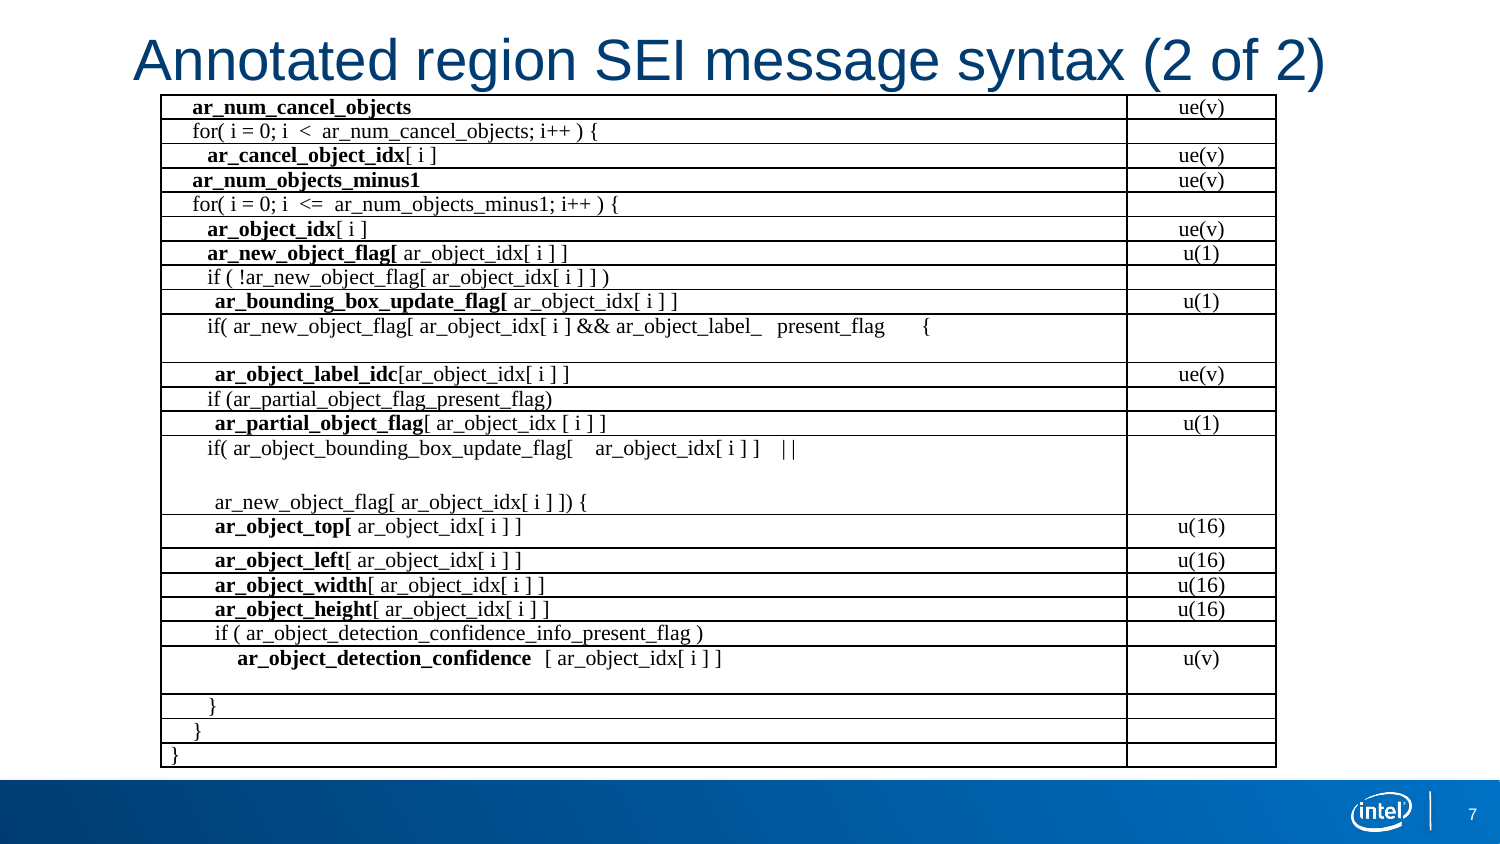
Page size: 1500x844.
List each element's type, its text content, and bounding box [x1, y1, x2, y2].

table_cell ar_partial_object_flag[ ar_object_idx [ i ] ] [162, 412, 1126, 435]
table_cell ue(v) [1128, 217, 1275, 240]
table_cell u(1) [1128, 290, 1275, 313]
table_cell [1128, 744, 1275, 766]
table_cell u(1) [1128, 412, 1275, 435]
table_cell if ( !ar_new_object_flag[ ar_object_idx[ i ] ] ) [162, 266, 1126, 289]
table_cell ar_cancel_object_idx[ i ] [162, 144, 1126, 167]
table_cell } [162, 695, 1126, 718]
table_cell ue(v) [1128, 144, 1275, 167]
table_cell for( i = 0; i <= ar_num_objects_minus1; i++ ) { [162, 193, 1126, 216]
table_cell [1128, 436, 1275, 514]
table_cell ar_num_objects_minus1 [162, 169, 1126, 191]
table_cell [1128, 120, 1275, 143]
table_cell ar_object_label_idc[ar_object_idx[ i ] ] [162, 363, 1126, 386]
slide_number 7 [1127, 791, 1478, 837]
table_header ar_num_cancel_objects [162, 96, 1126, 118]
table_cell ar_object_idx[ i ] [162, 217, 1126, 240]
table_cell ar_object_left[ ar_object_idx[ i ] ] [162, 549, 1126, 572]
table_cell if( ar_object_bounding_box_update_flag[ ar_object_idx[ i ] ] | | ar_new_object_flag[ ar_object_idx[ i ] ]) { [162, 436, 1126, 514]
table_cell u(16) [1128, 549, 1275, 572]
table_cell [1128, 193, 1275, 216]
table_cell u(16) [1128, 574, 1275, 596]
text_box Annotated region SEI message syntax (2 of 2) [78, 22, 1417, 106]
table_cell [1128, 622, 1275, 645]
table_cell if( ar_new_object_flag[ ar_object_idx[ i ] && ar_object_label_ present_flag { [162, 315, 1126, 362]
table_cell [1128, 695, 1275, 718]
table_cell } [162, 744, 1126, 766]
table_cell [1128, 388, 1275, 410]
table_cell ar_object_height[ ar_object_idx[ i ] ] [162, 598, 1126, 620]
table_cell if ( ar_object_detection_confidence_info_present_flag ) [162, 622, 1126, 645]
table_cell ar_object_width[ ar_object_idx[ i ] ] [162, 574, 1126, 596]
table_cell [1128, 266, 1275, 289]
table_cell u(16) [1128, 598, 1275, 620]
table_cell ar_object_top[ ar_object_idx[ i ] ] [162, 515, 1126, 547]
table_cell [1128, 315, 1275, 362]
table_cell for( i = 0; i < ar_num_cancel_objects; i++ ) { [162, 120, 1126, 143]
table_cell if (ar_partial_object_flag_present_flag) [162, 388, 1126, 410]
table_cell u(16) [1128, 515, 1275, 547]
table_cell u(v) [1128, 647, 1275, 693]
table_cell u(1) [1128, 242, 1275, 264]
table_header ue(v) [1128, 96, 1275, 118]
table_cell ue(v) [1128, 363, 1275, 386]
table_cell ar_bounding_box_update_flag[ ar_object_idx[ i ] ] [162, 290, 1126, 313]
table_cell ar_new_object_flag[ ar_object_idx[ i ] ] [162, 242, 1126, 264]
table_cell ue(v) [1128, 169, 1275, 191]
table_cell ar_object_detection_confidence [ ar_object_idx[ i ] ] [162, 647, 1126, 693]
table_cell } [162, 719, 1126, 742]
table_cell [1128, 719, 1275, 742]
